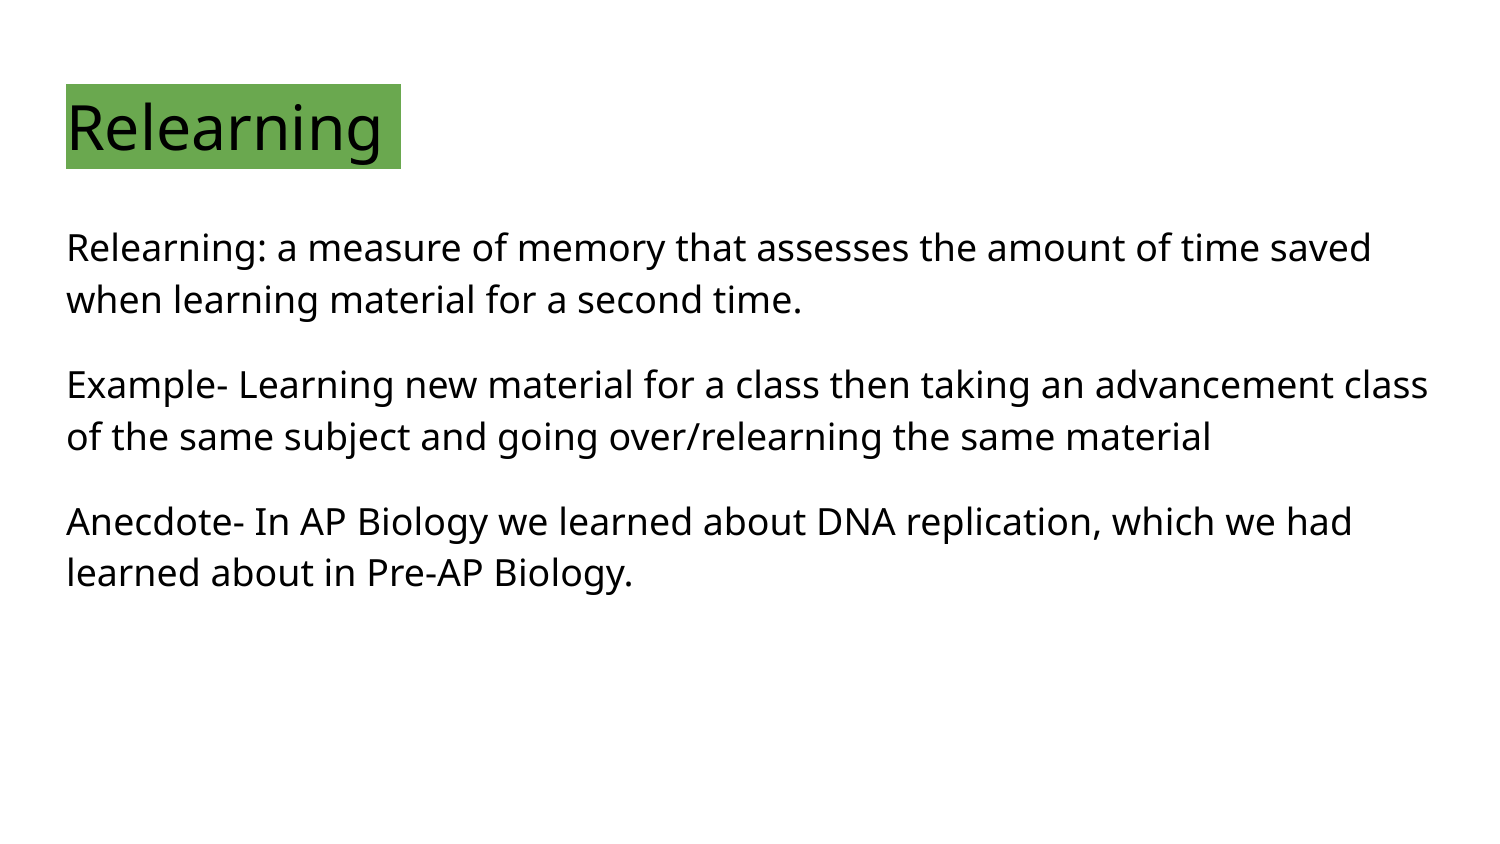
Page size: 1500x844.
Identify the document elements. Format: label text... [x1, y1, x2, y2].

list Relearning: a measure of memory that assesses the amount of time saved when learning material for a second time. Example- Learning new material for a class then taking an advancement class of the same subject and going over/relearning the same material Anecdote- In AP Biology we learned about DNA replication, which we had learned about in Pre-AP Biology. [51, 202, 1449, 750]
title Relearning [51, 72, 1449, 167]
